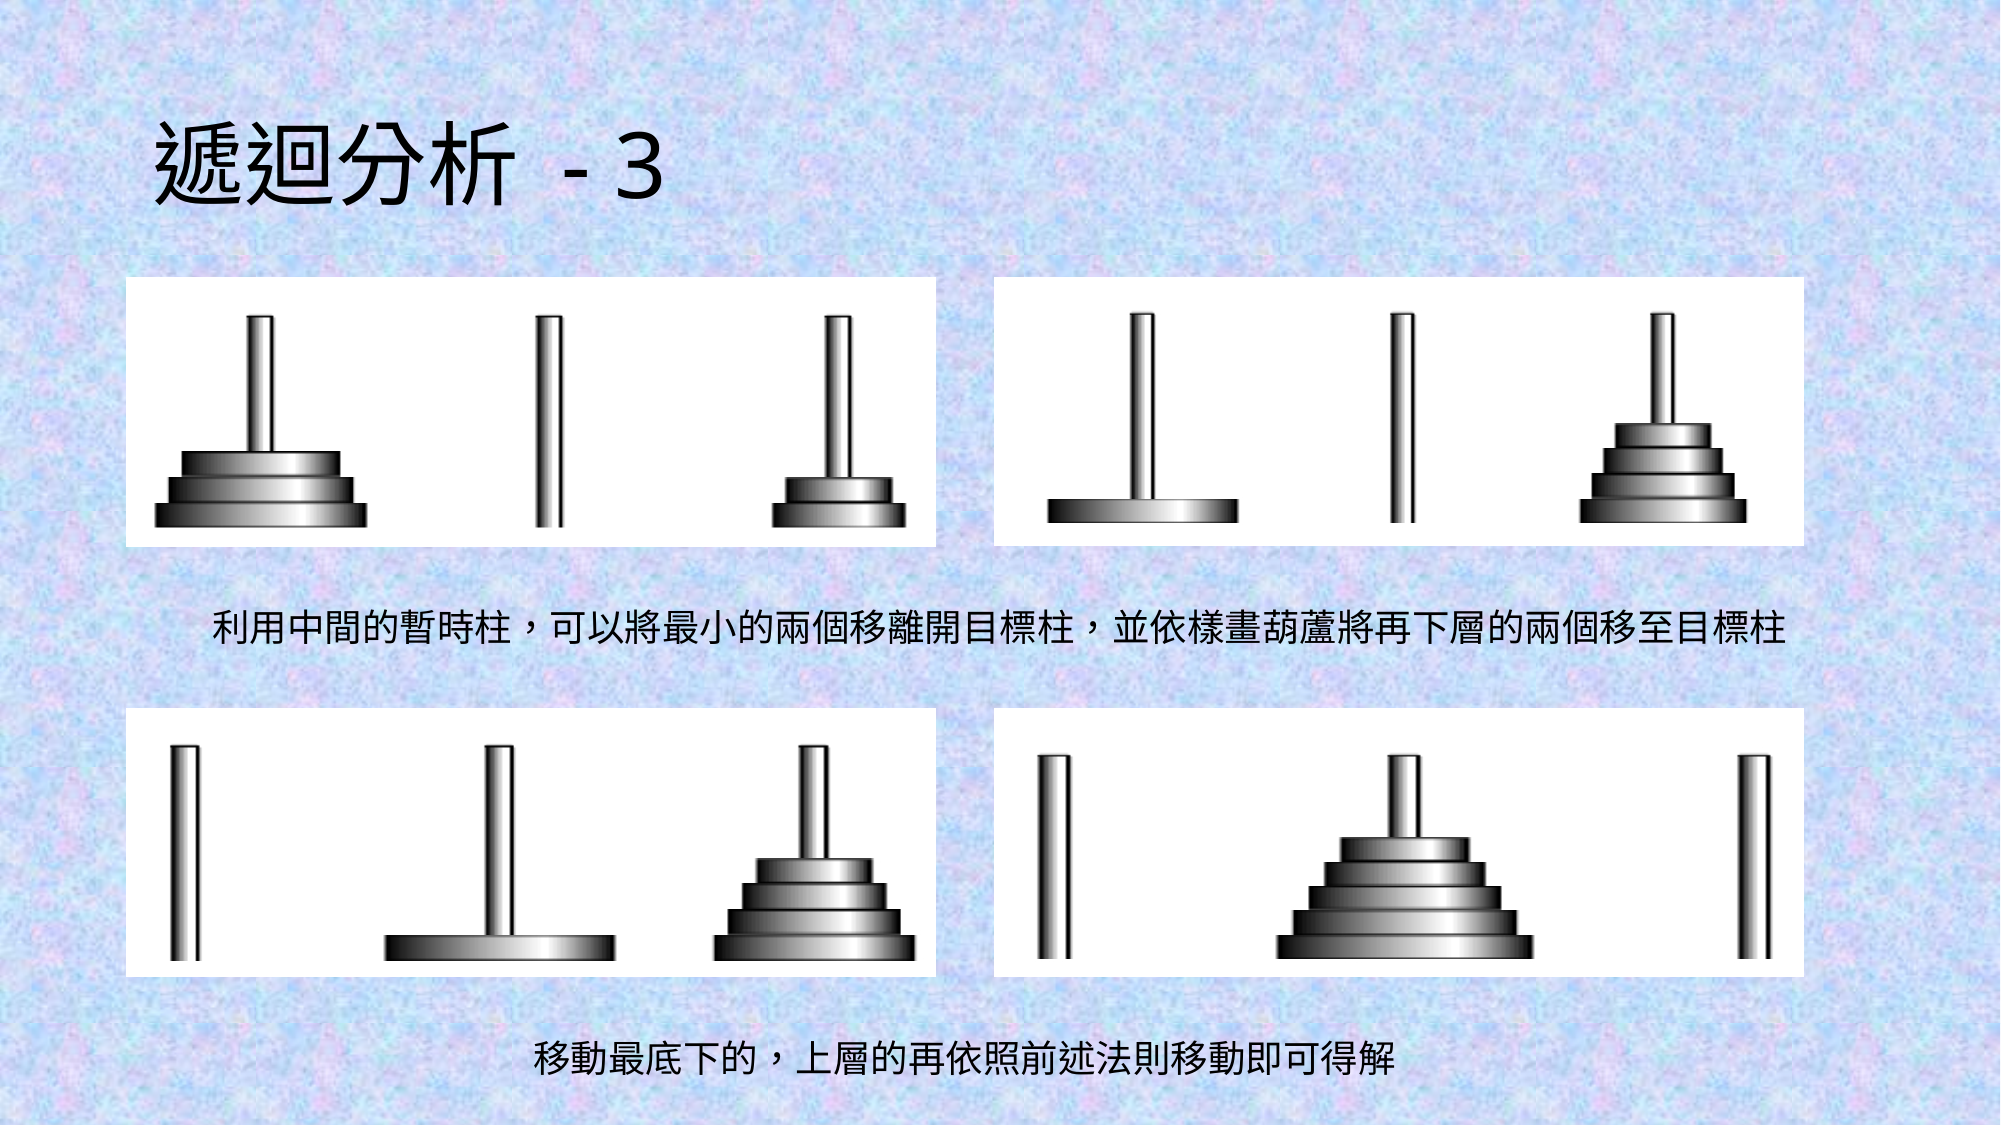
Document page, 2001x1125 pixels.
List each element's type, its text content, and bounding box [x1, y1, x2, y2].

text_box 利用中間的暫時柱，可以將最小的兩個移離開目標柱，並依樣畫葫蘆將再下層的兩個移至目標柱 [197, 596, 1803, 657]
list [126, 277, 936, 547]
picture [0, 0, 2001, 1125]
text_box 移動最底下的，上層的再依照前述法則移動即可得解 [518, 1027, 1411, 1088]
title 遞迴分析 - 3 [137, 59, 1863, 278]
